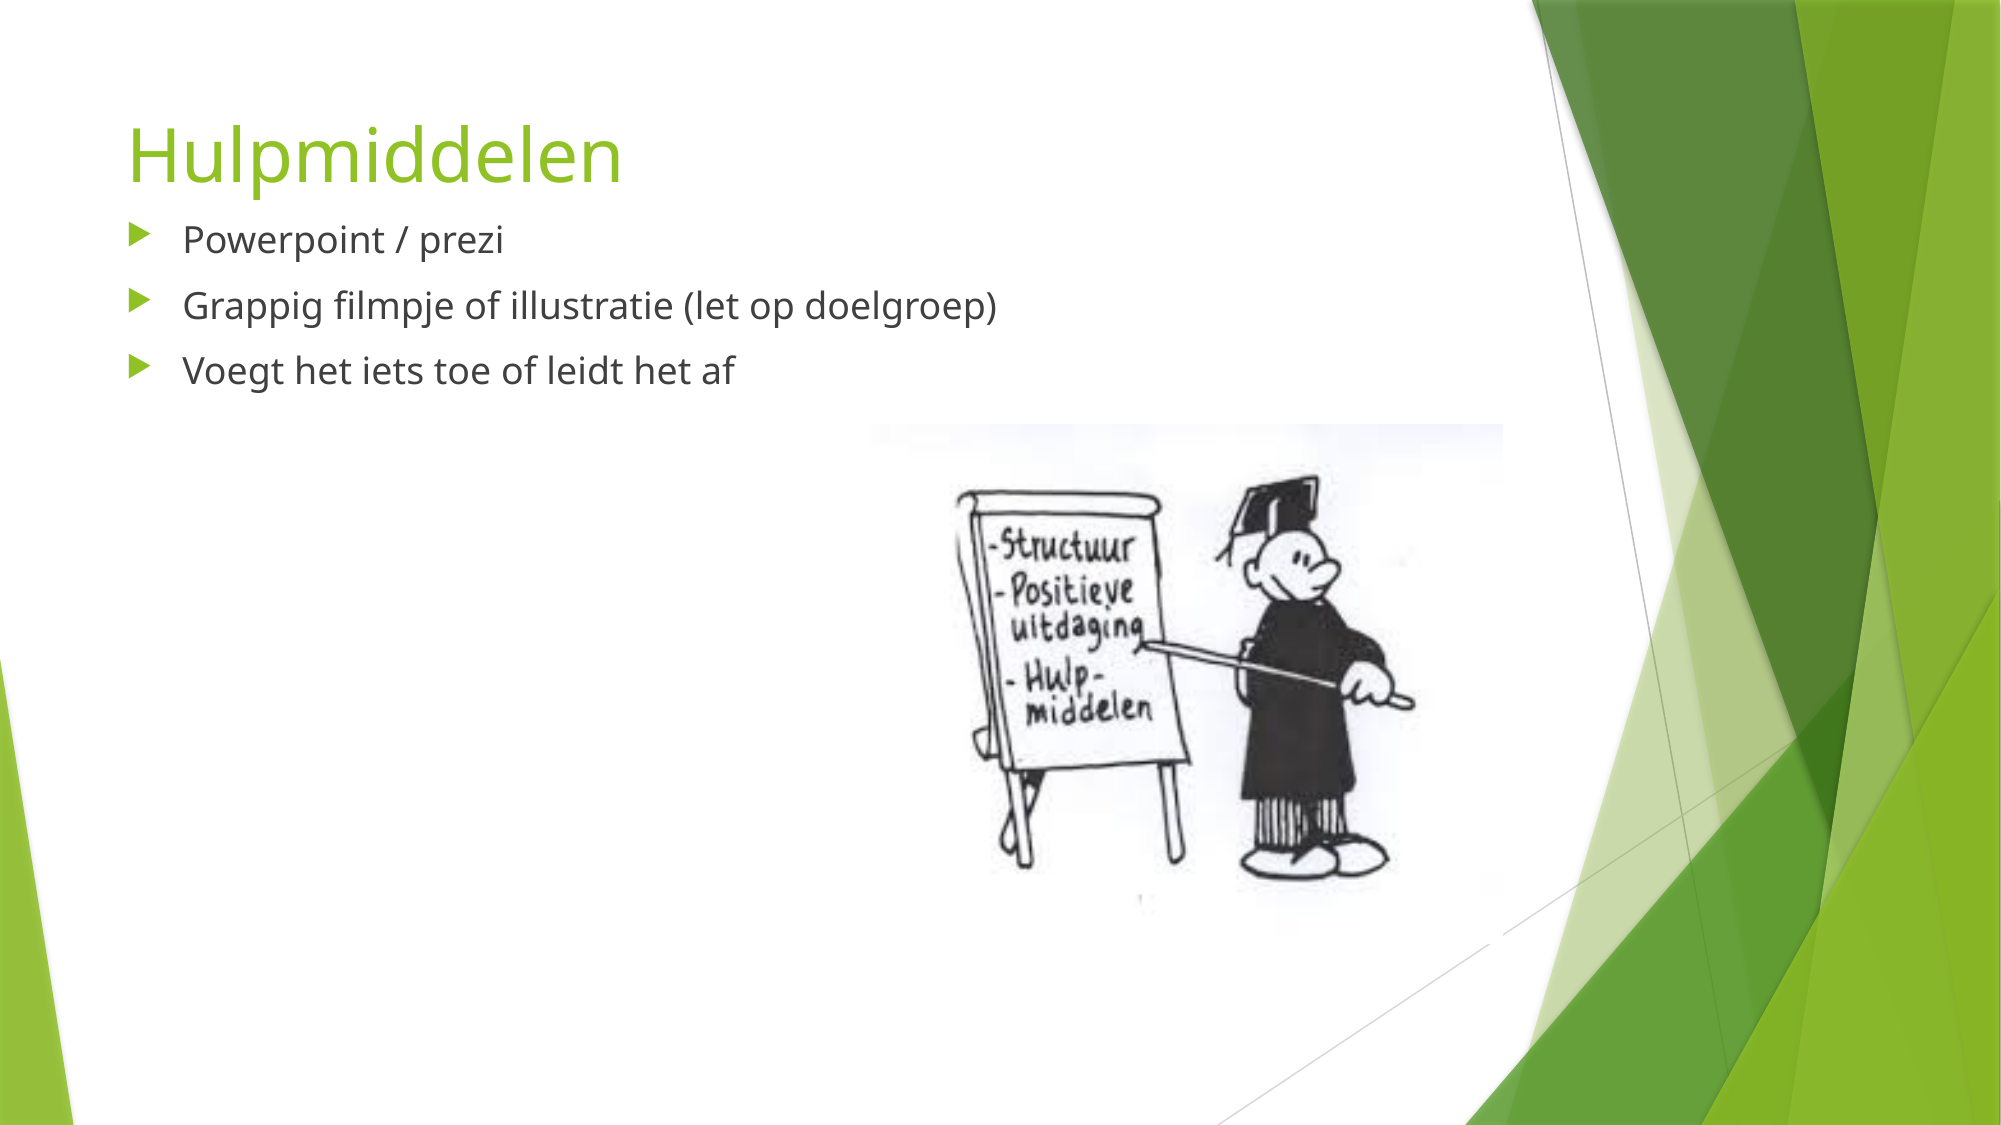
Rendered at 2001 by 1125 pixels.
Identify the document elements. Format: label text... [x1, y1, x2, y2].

picture [868, 424, 1504, 945]
title Hulpmiddelen [111, 99, 1522, 208]
list Powerpoint / prezi Grappig filmpje of illustratie (let op doelgroep) Voegt het iets toe of leidt het af [111, 208, 1522, 845]
